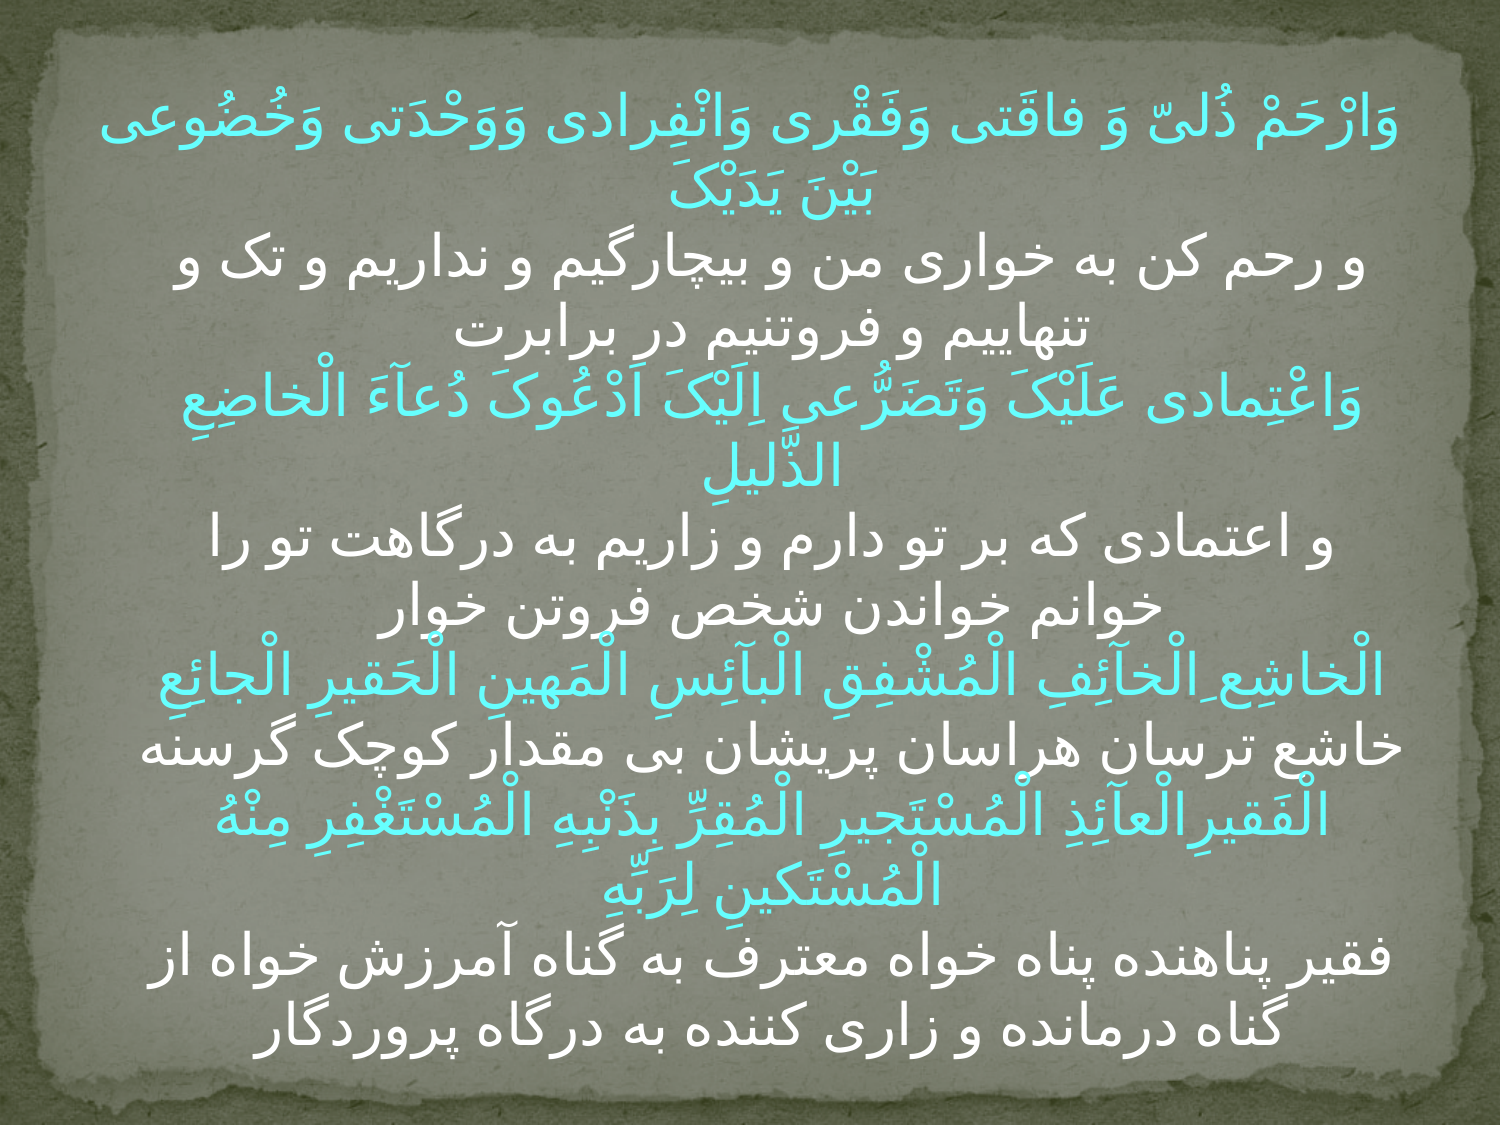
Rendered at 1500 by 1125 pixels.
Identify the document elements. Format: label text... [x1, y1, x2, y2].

list وَارْحَمْ ذُلىّ‏ وَ فاقَتى‏ وَفَقْرى‏ وَانْفِرادى‏ وَوَحْدَتى‏ وَخُضُوعى‏ بَیْنَ‏ یَدَیْکَ و رحم کن به خوارى من و بیچارگیم و نداریم و تک و تنهاییم و فروتنیم در برابرت وَاعْتِمادى‏ عَلَیْکَ وَتَضَرُّعى‏ اِلَیْکَ اَدْعُوکَ دُعآءَ الْخاضِعِ‏ الذَّلیلِ و اعتمادى که بر تو دارم و زاریم به درگاهت تو را خوانم خواندن شخص فروتن‏ خوار الْخاشِع ِ‏الْخآئِفِ الْمُشْفِقِ الْبآئِسِ الْمَهینِ الْحَقیرِ الْجائِعِ‏ خاشع ترسان هراسان پریشان بى ‏مقدار کوچک گرسنه‏ الْفَقیرِالْعآئِذِ الْمُسْتَجیرِ الْمُقِرِّ بِذَنْبِهِ الْمُسْتَغْفِرِ مِنْهُ الْمُسْتَکینِ لِرَبِّهِ فقیر پناهنده پناه خواه معترف به گناه آمرزش ‏خواه از گناه درمانده و زارى کننده به ‏درگاه پروردگار [75, 70, 1425, 1000]
